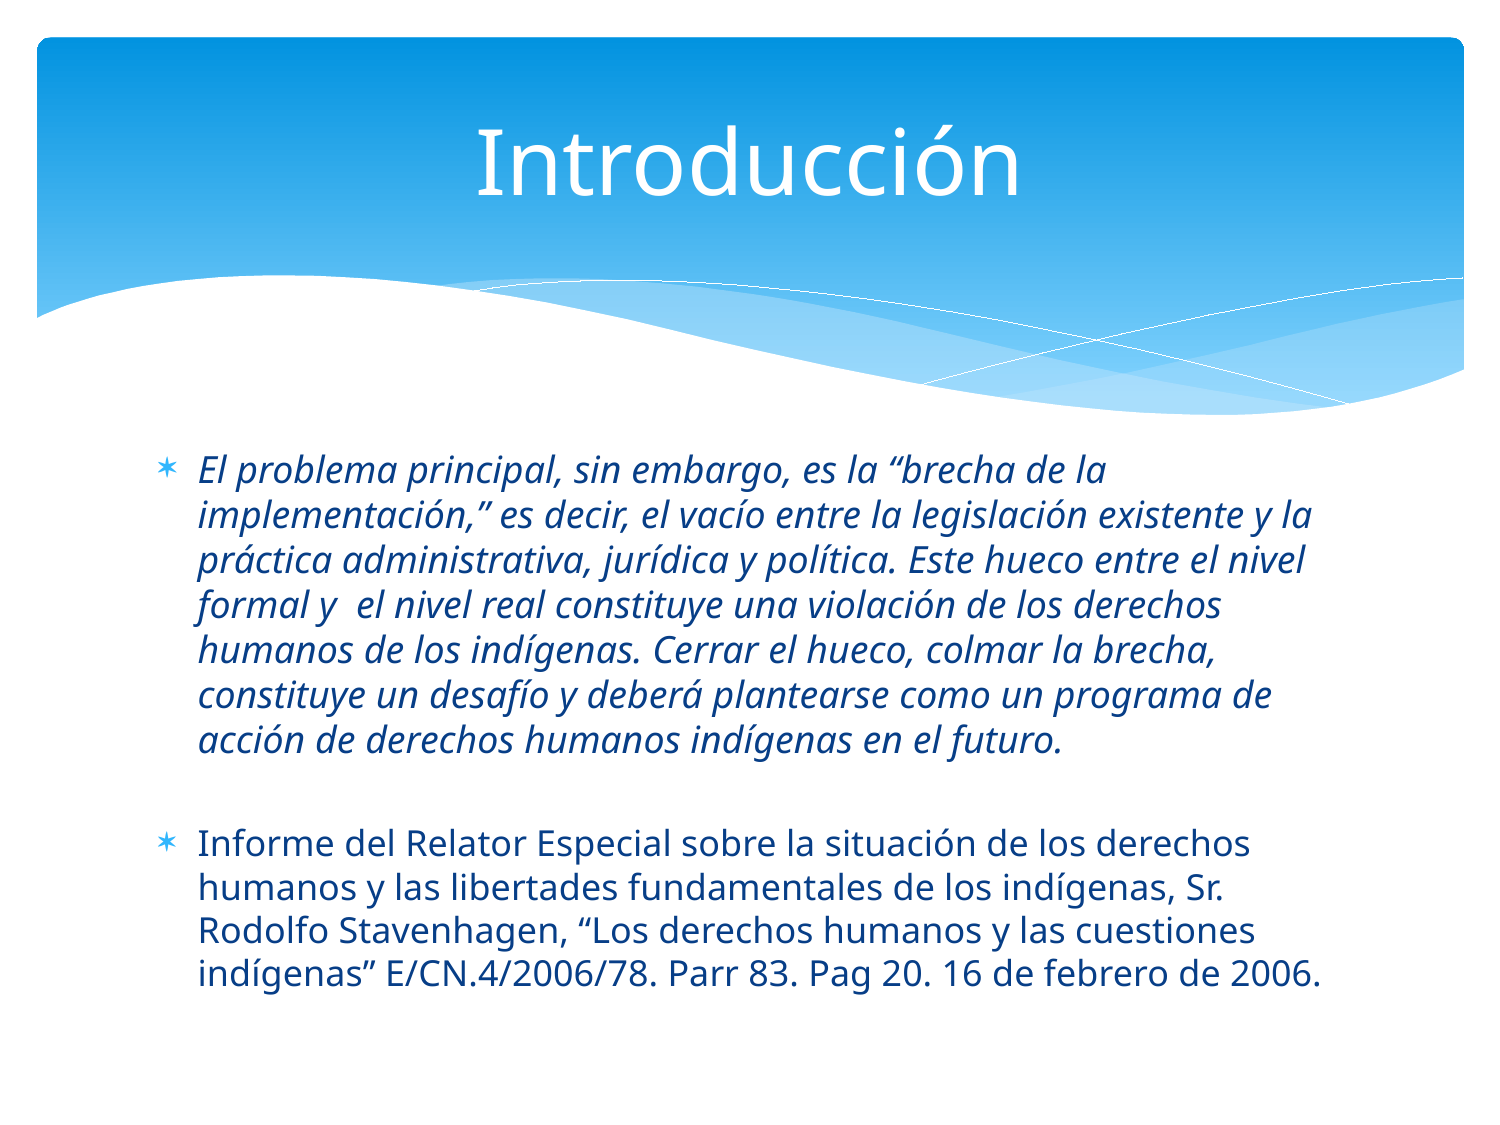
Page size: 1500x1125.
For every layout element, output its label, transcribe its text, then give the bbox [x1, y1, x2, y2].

list El problema principal, sin embargo, es la “brecha de la implementación,” es decir, el vacío entre la legislación existente y la práctica administrativa, jurídica y política. Este hueco entre el nivel formal y el nivel real constituye una violación de los derechos humanos de los indígenas. Cerrar el hueco, colmar la brecha, constituye un desafío y deberá plantearse como un programa de acción de derechos humanos indígenas en el futuro. Informe del Relator Especial sobre la situación de los derechos humanos y las libertades fundamentales de los indígenas, Sr. Rodolfo Stavenhagen, “Los derechos humanos y las cuestiones indígenas” E/CN.4/2006/78. Parr 83. Pag 20. 16 de febrero de 2006. [143, 438, 1359, 1005]
title Introducción [75, 55, 1425, 261]
